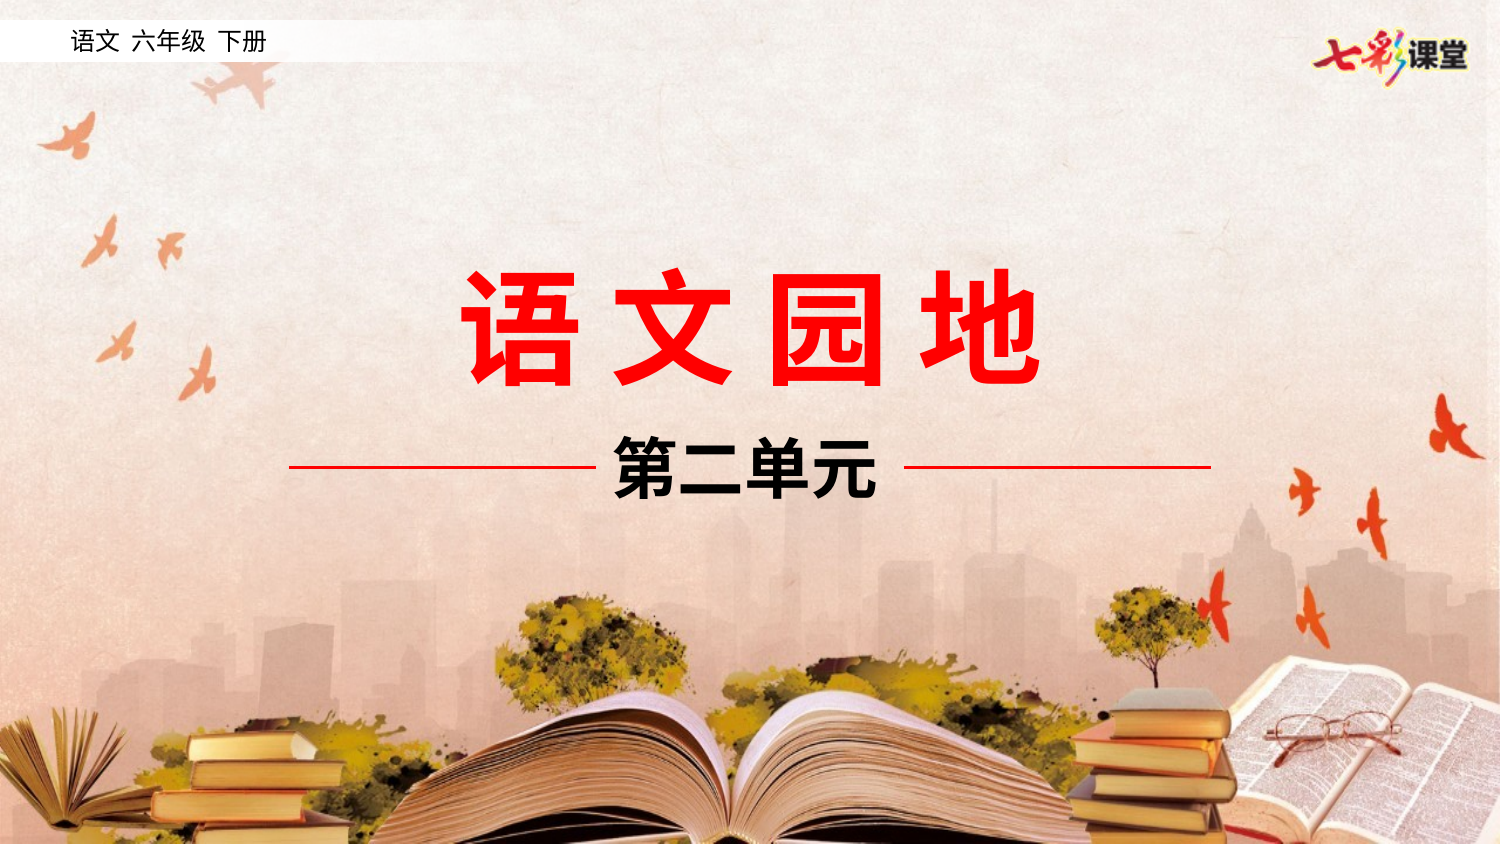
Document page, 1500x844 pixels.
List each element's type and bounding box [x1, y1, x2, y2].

picture [0, 0, 1500, 844]
text_box [288, 419, 1211, 516]
